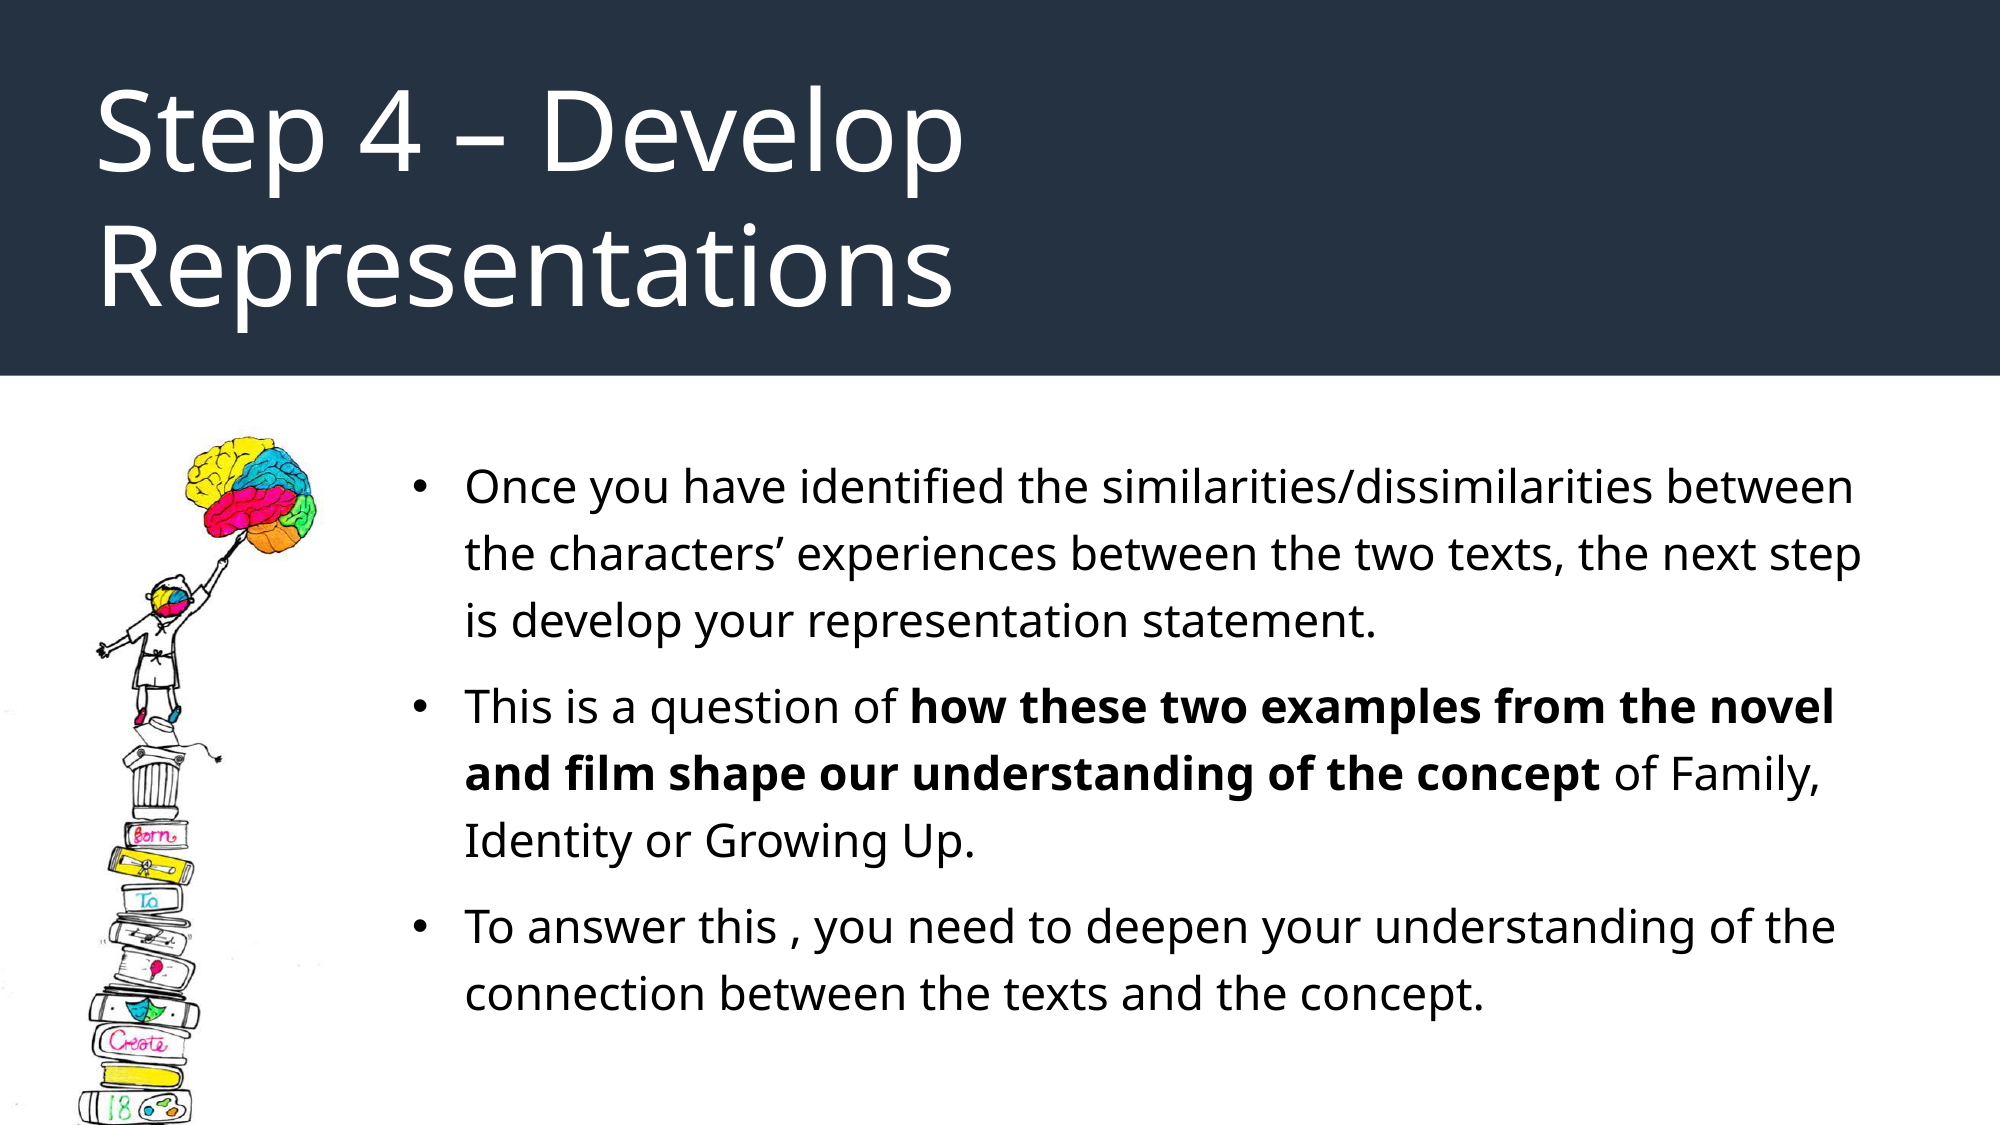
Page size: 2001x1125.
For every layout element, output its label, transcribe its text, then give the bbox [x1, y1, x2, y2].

picture [0, 389, 398, 1125]
title Step 4 – Develop Representations [79, 59, 1863, 337]
list Once you have identified the similarities/dissimilarities between the characters’ experiences between the two texts, the next step is develop your representation statement. This is a question of how these two examples from the novel and film shape our understanding of the concept of Family, Identity or Growing Up. To answer this , you need to deepen your understanding of the connection between the texts and the concept. [398, 438, 1909, 1030]
